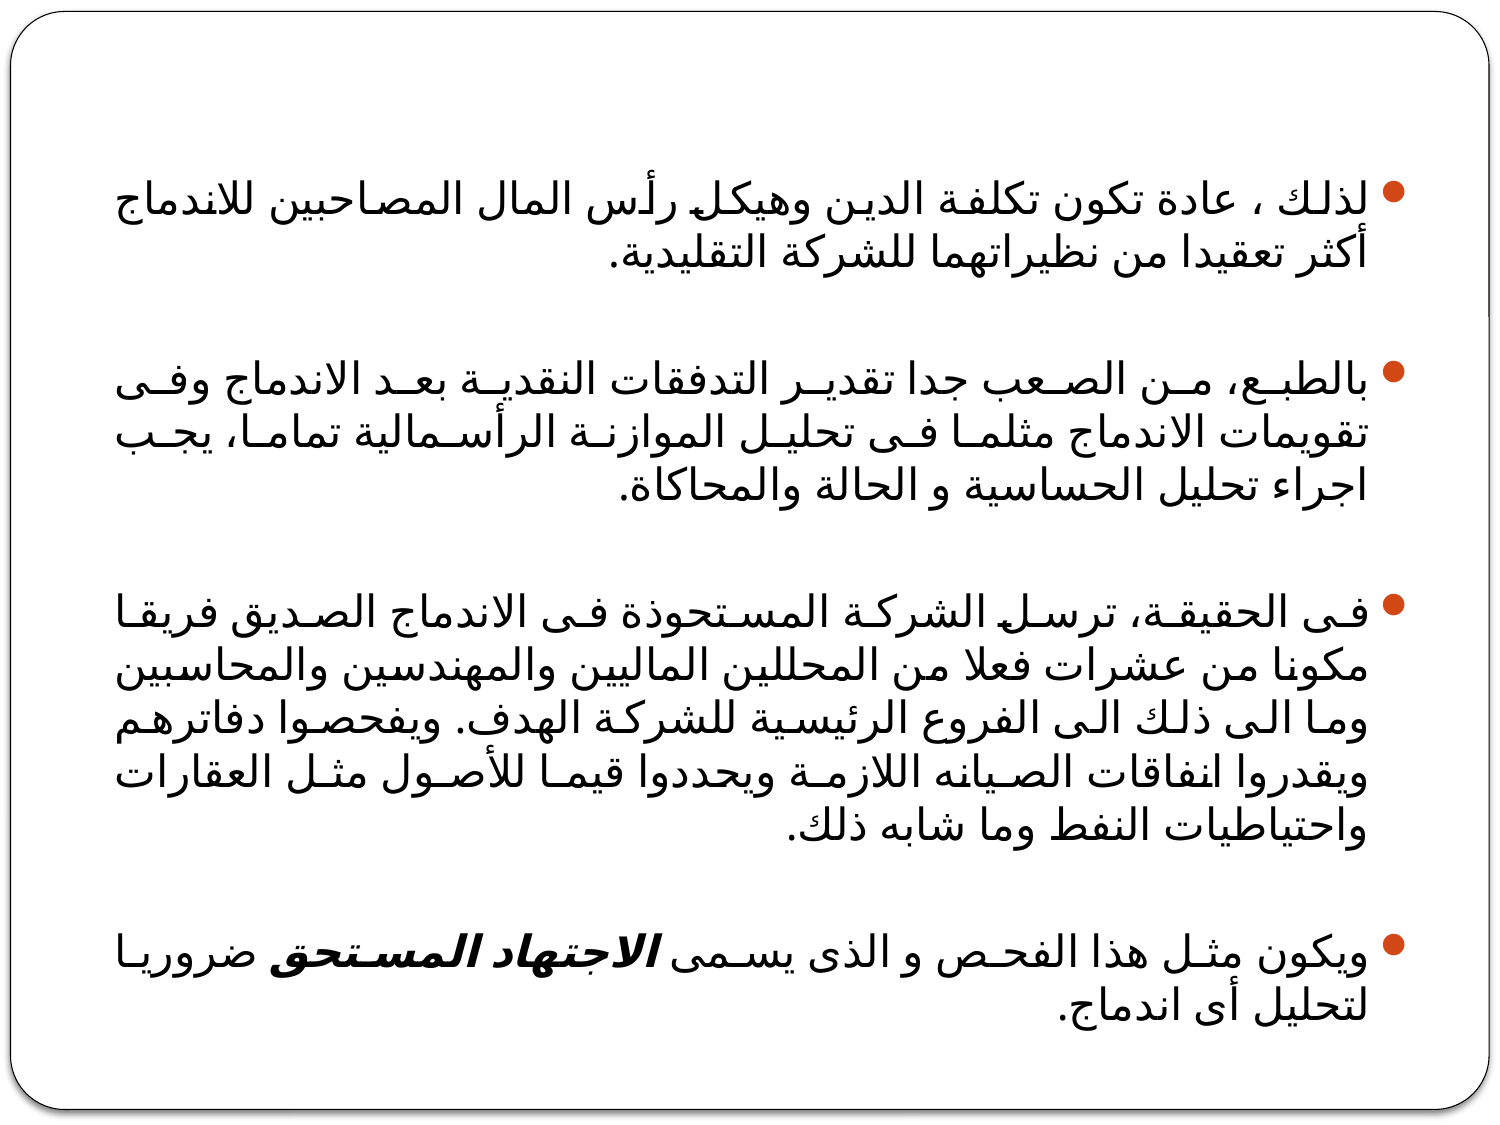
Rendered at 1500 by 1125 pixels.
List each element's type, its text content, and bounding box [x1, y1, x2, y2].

list لذلك ، عادة تكون تكلفة الدين وهيكل رأس المال المصاحبين للاندماج أكثر تعقيدا من نظيراتهما للشركة التقليدية. بالطبع، من الصعب جدا تقدير التدفقات النقدية بعد الاندماج وفى تقويمات الاندماج مثلما فى تحليل الموازنة الرأسمالية تماما، يجب اجراء تحليل الحساسية و الحالة والمحاكاة. فى الحقيقة، ترسل الشركة المستحوذة فى الاندماج الصديق فريقا مكونا من عشرات فعلا من المحللين الماليين والمهندسين والمحاسبين وما الى ذلك الى الفروع الرئيسية للشركة الهدف. ويفحصوا دفاترهم ويقدروا انفاقات الصيانه اللازمة ويحددوا قيما للأصول مثل العقارات واحتياطيات النفط وما شابه ذلك. ويكون مثل هذا الفحص و الذى يسمى الاجتهاد المستحق ضروريا لتحليل أى اندماج. [99, 162, 1425, 1038]
